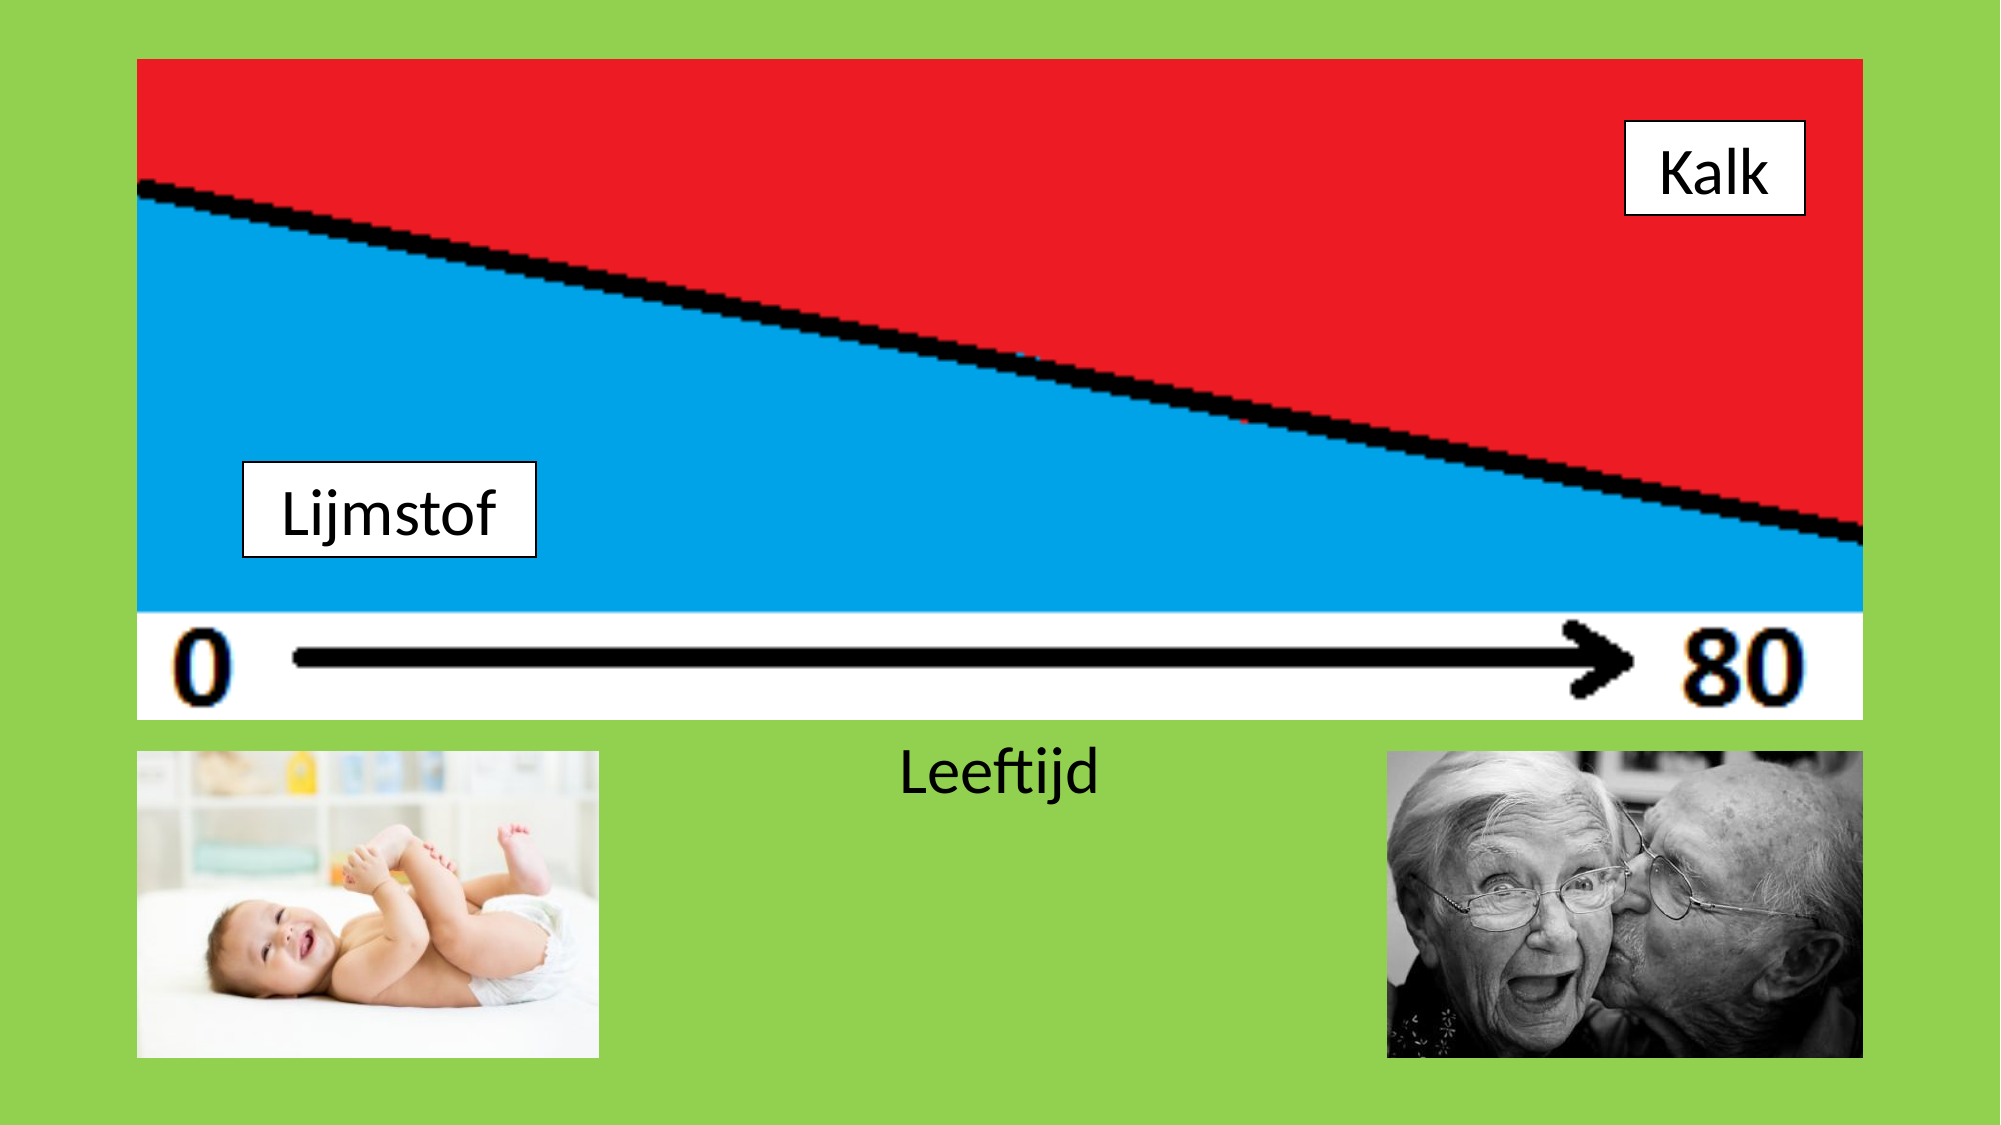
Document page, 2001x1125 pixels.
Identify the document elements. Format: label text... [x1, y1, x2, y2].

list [137, 59, 1863, 720]
picture [1387, 751, 1863, 1058]
picture [137, 751, 599, 1058]
text_box Leeftijd [843, 720, 1157, 815]
